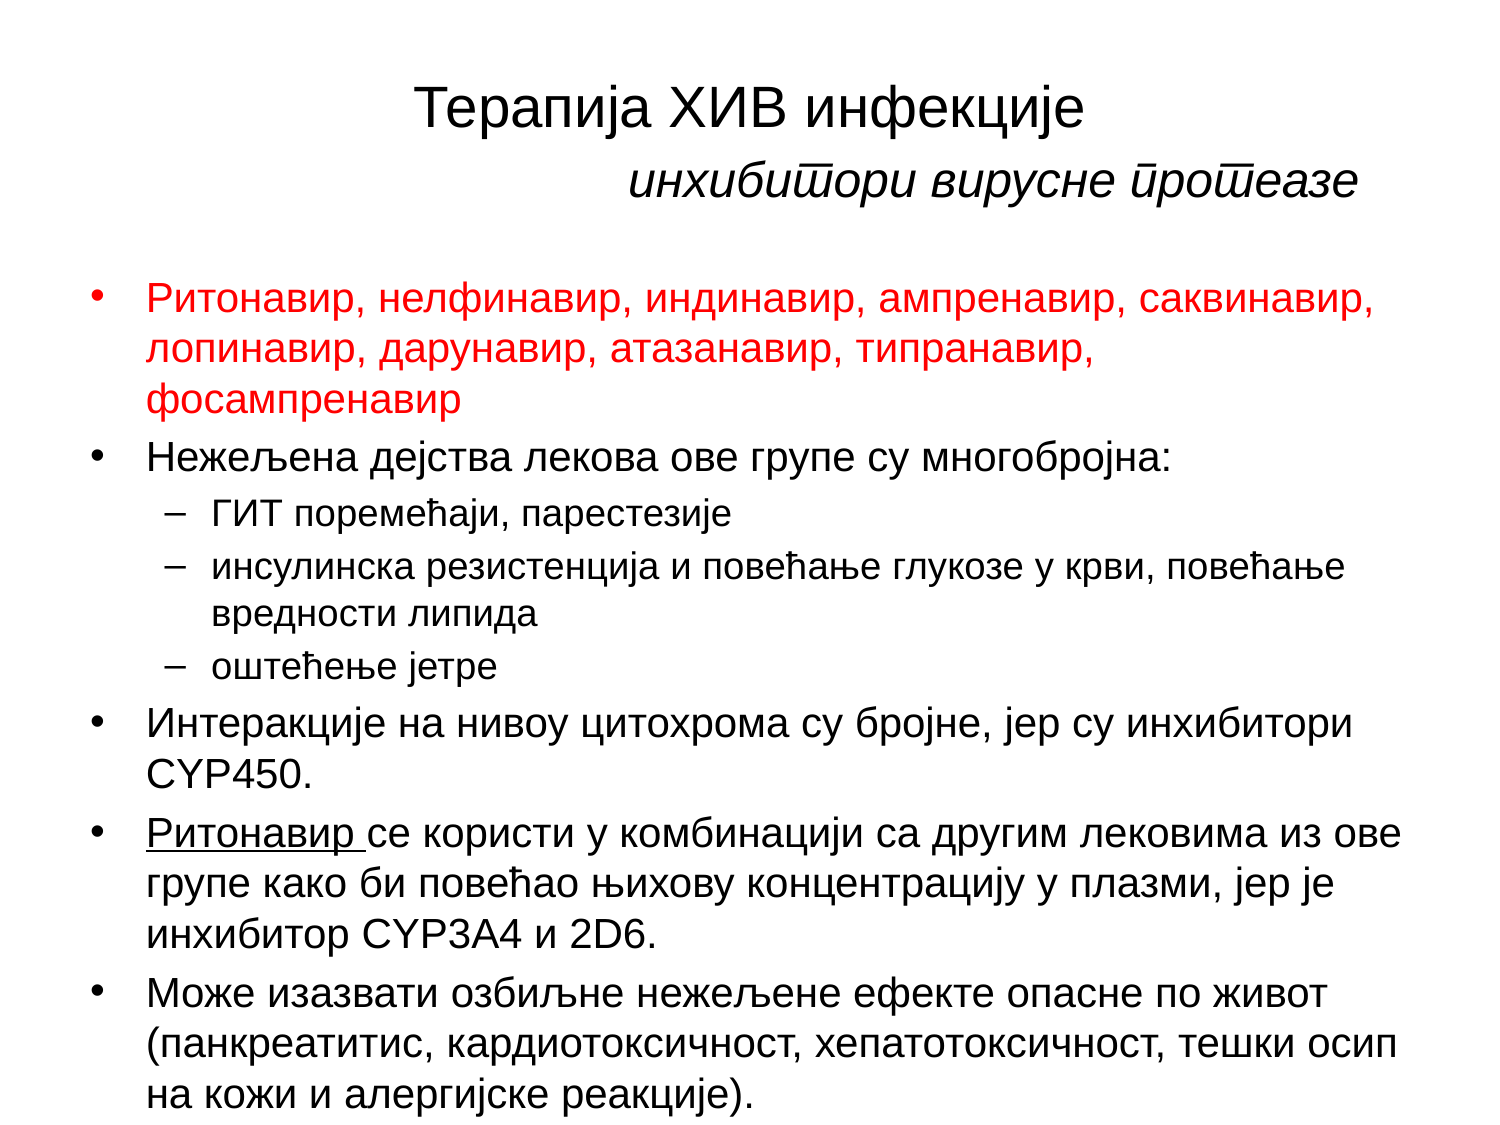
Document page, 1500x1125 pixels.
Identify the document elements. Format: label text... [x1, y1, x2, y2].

list Ритонавир, нелфинавир, индинавир, ампренавир, саквинавир, лопинавир, дарунавир, атазанавир, типранавир, фосампренавир Нежељена дејства лекова ове групе су многобројна: ГИТ поремећаји, парестезије инсулинска резистенција и повећање глукозе у крви, повећање вредности липида оштећење јетре Интеракције на нивоу цитохрома су бројне, јер су инхибитори CYP450. Ритонавир се користи у комбинацији са другим лековима из ове групе како би повећао њихову концентрацију у плазми, јер је инхибитор CYP3А4 и 2D6. Mоже изазвати озбиљне нежељене ефекте опасне по живот (панкреатитис, кардиотоксичност, хепатотоксичност, тешки осип на кожи и алергијске реакције). [75, 262, 1425, 1125]
title Терапија ХИВ инфекције инхибитори вирусне протеазе [75, 45, 1425, 233]
